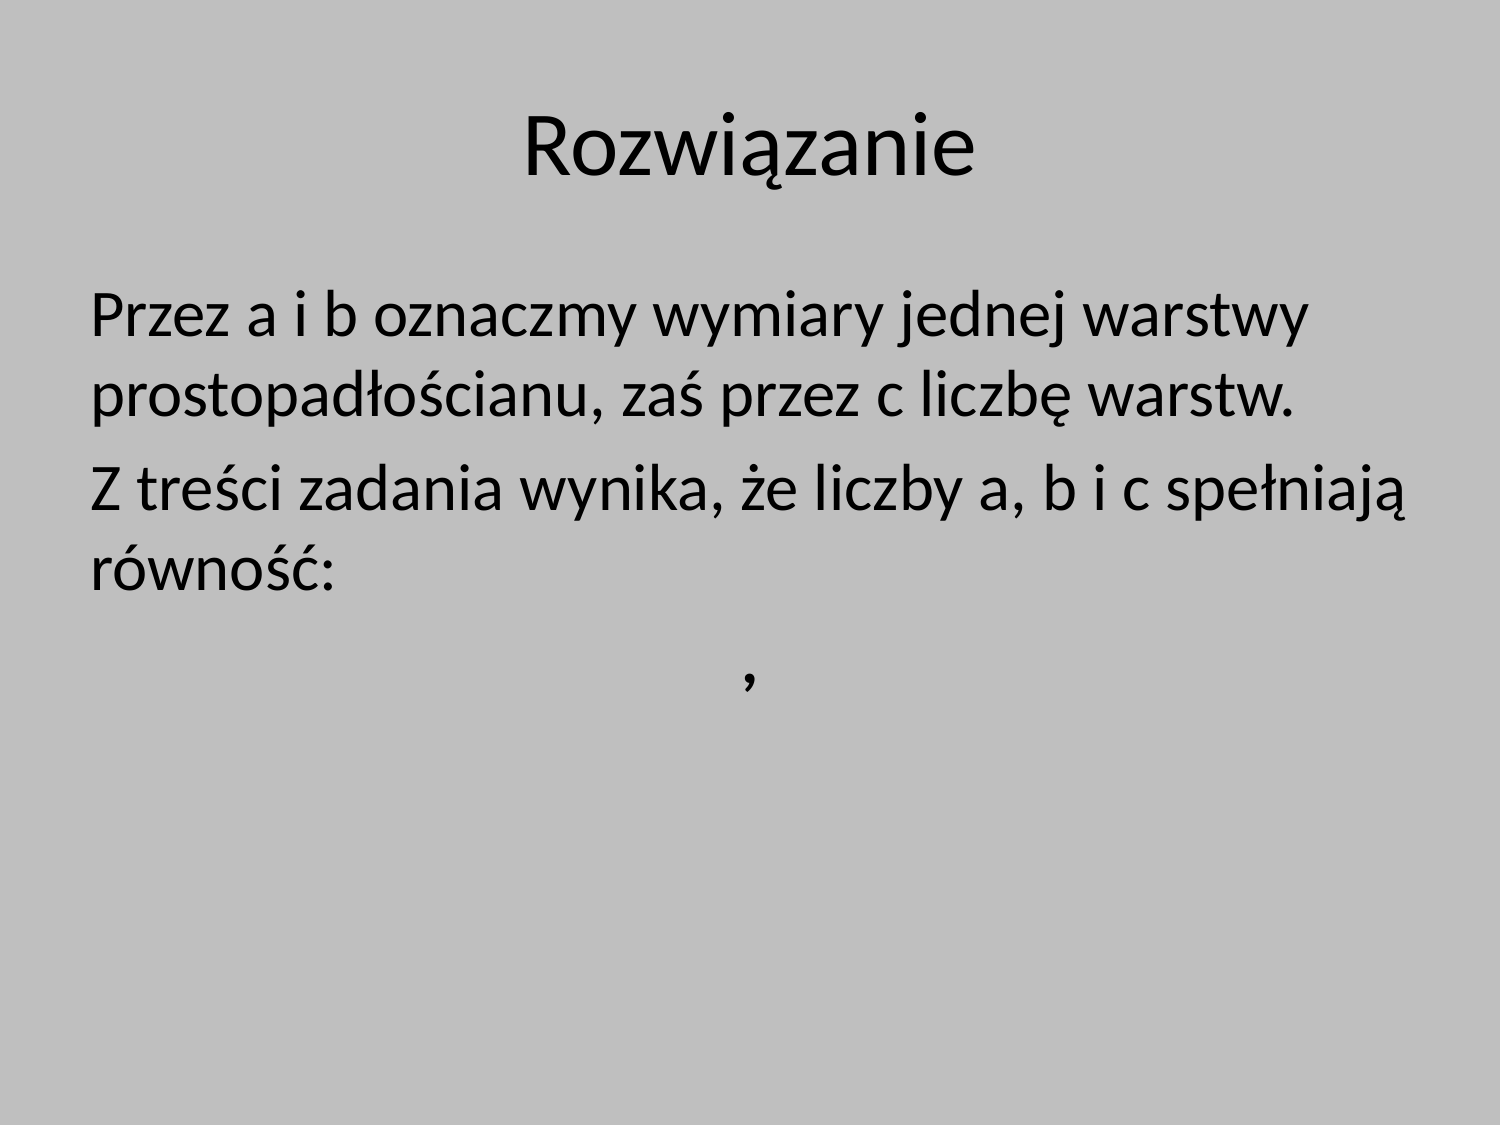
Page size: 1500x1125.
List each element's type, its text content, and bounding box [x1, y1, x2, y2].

title Rozwiązanie [75, 45, 1425, 233]
